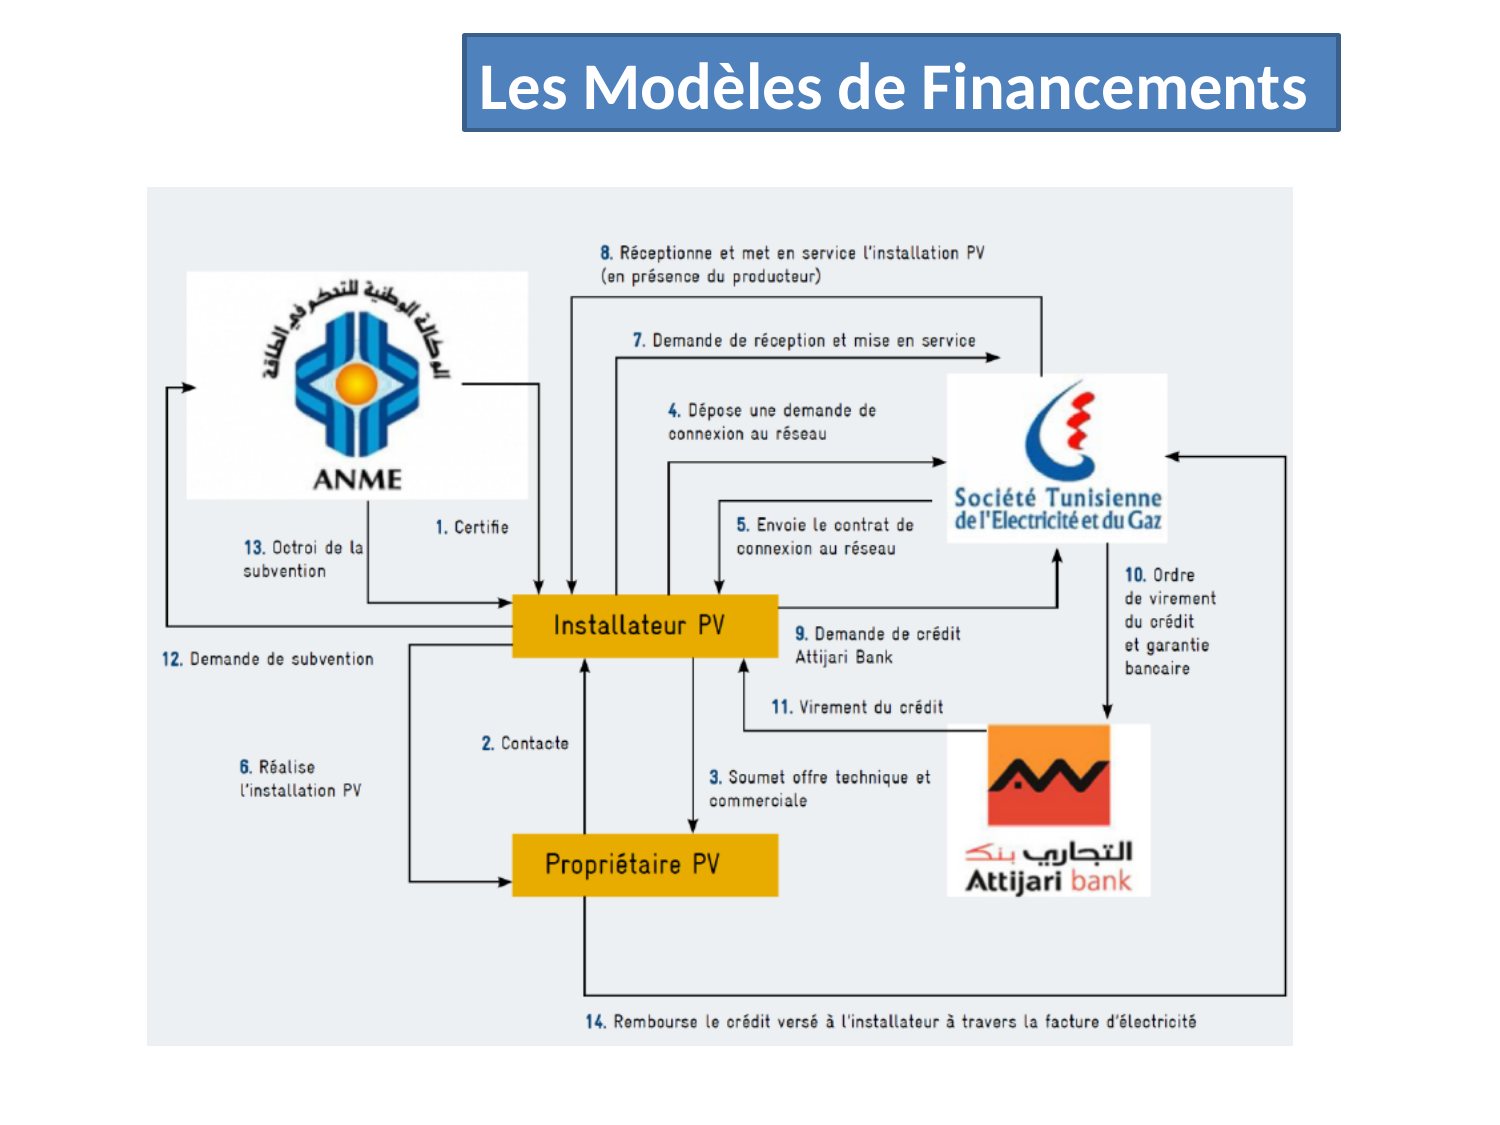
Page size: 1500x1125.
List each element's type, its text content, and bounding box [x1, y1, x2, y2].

picture [147, 187, 1293, 1046]
text_box Les Modèles de Financements [462, 33, 1341, 132]
